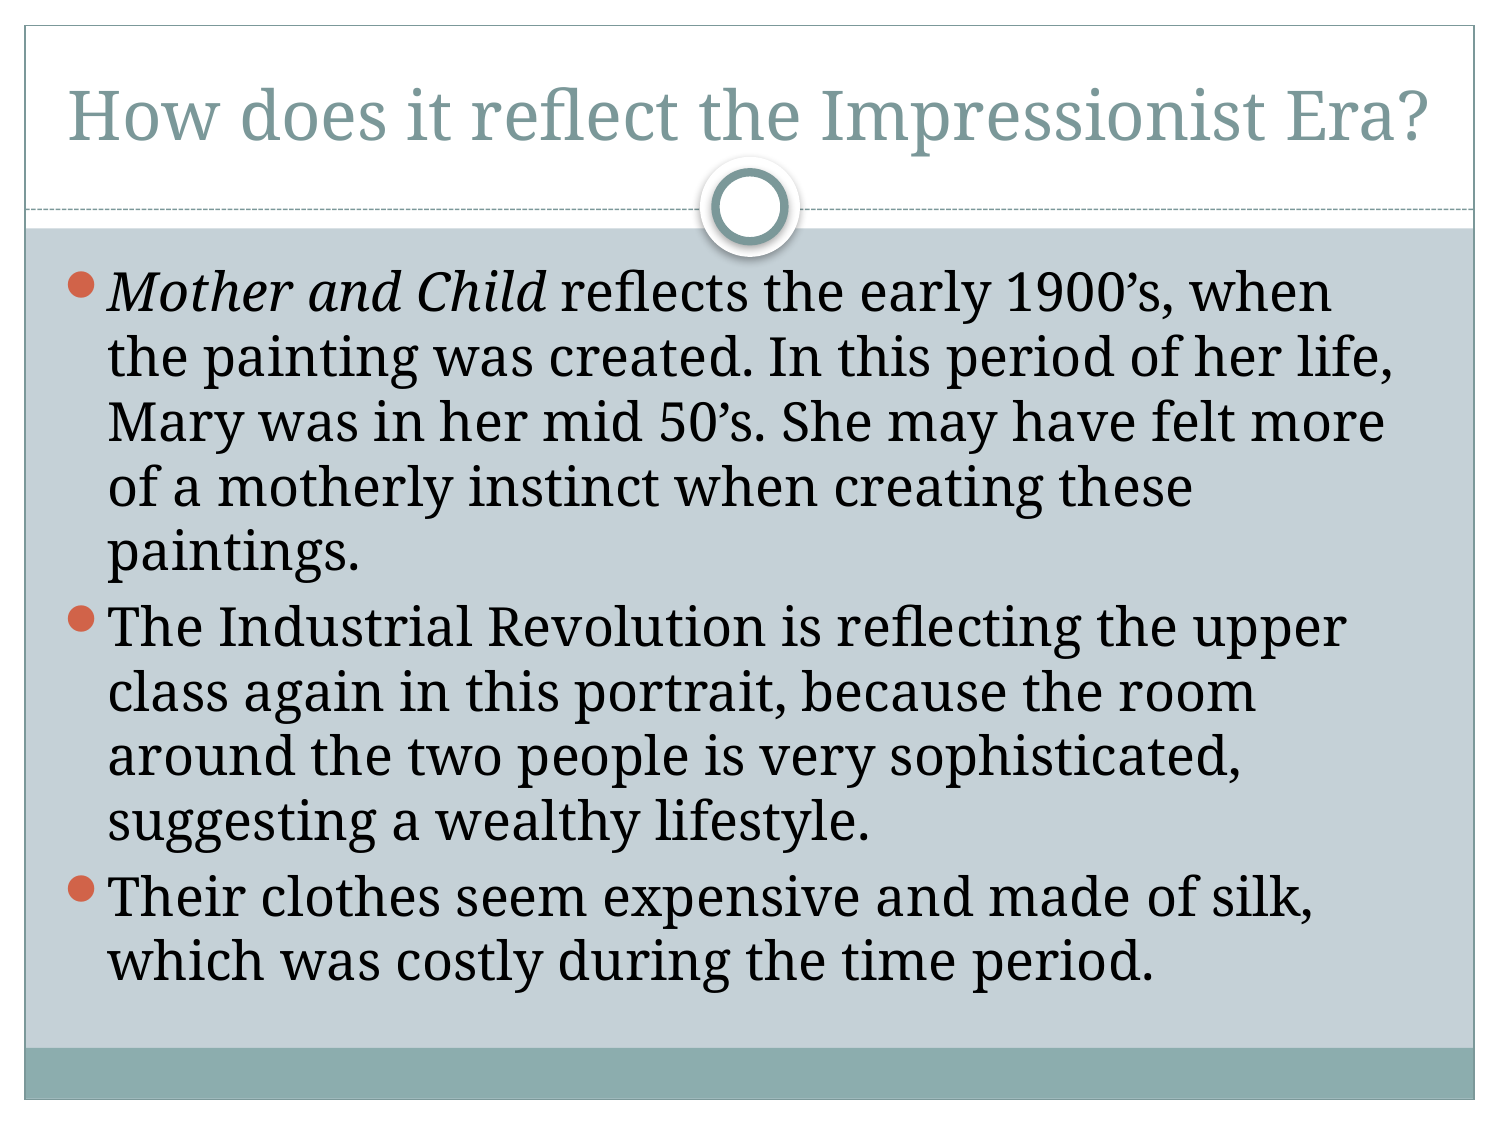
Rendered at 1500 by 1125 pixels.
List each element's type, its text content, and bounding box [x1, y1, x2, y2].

list Mother and Child reflects the early 1900’s, when the painting was created. In this period of her life, Mary was in her mid 50’s. She may have felt more of a motherly instinct when creating these paintings. The Industrial Revolution is reflecting the upper class again in this portrait, because the room around the two people is very sophisticated, suggesting a wealthy lifestyle. Their clothes seem expensive and made of silk, which was costly during the time period. [49, 250, 1445, 1001]
title How does it reflect the Impressionist Era? [49, 37, 1450, 162]
